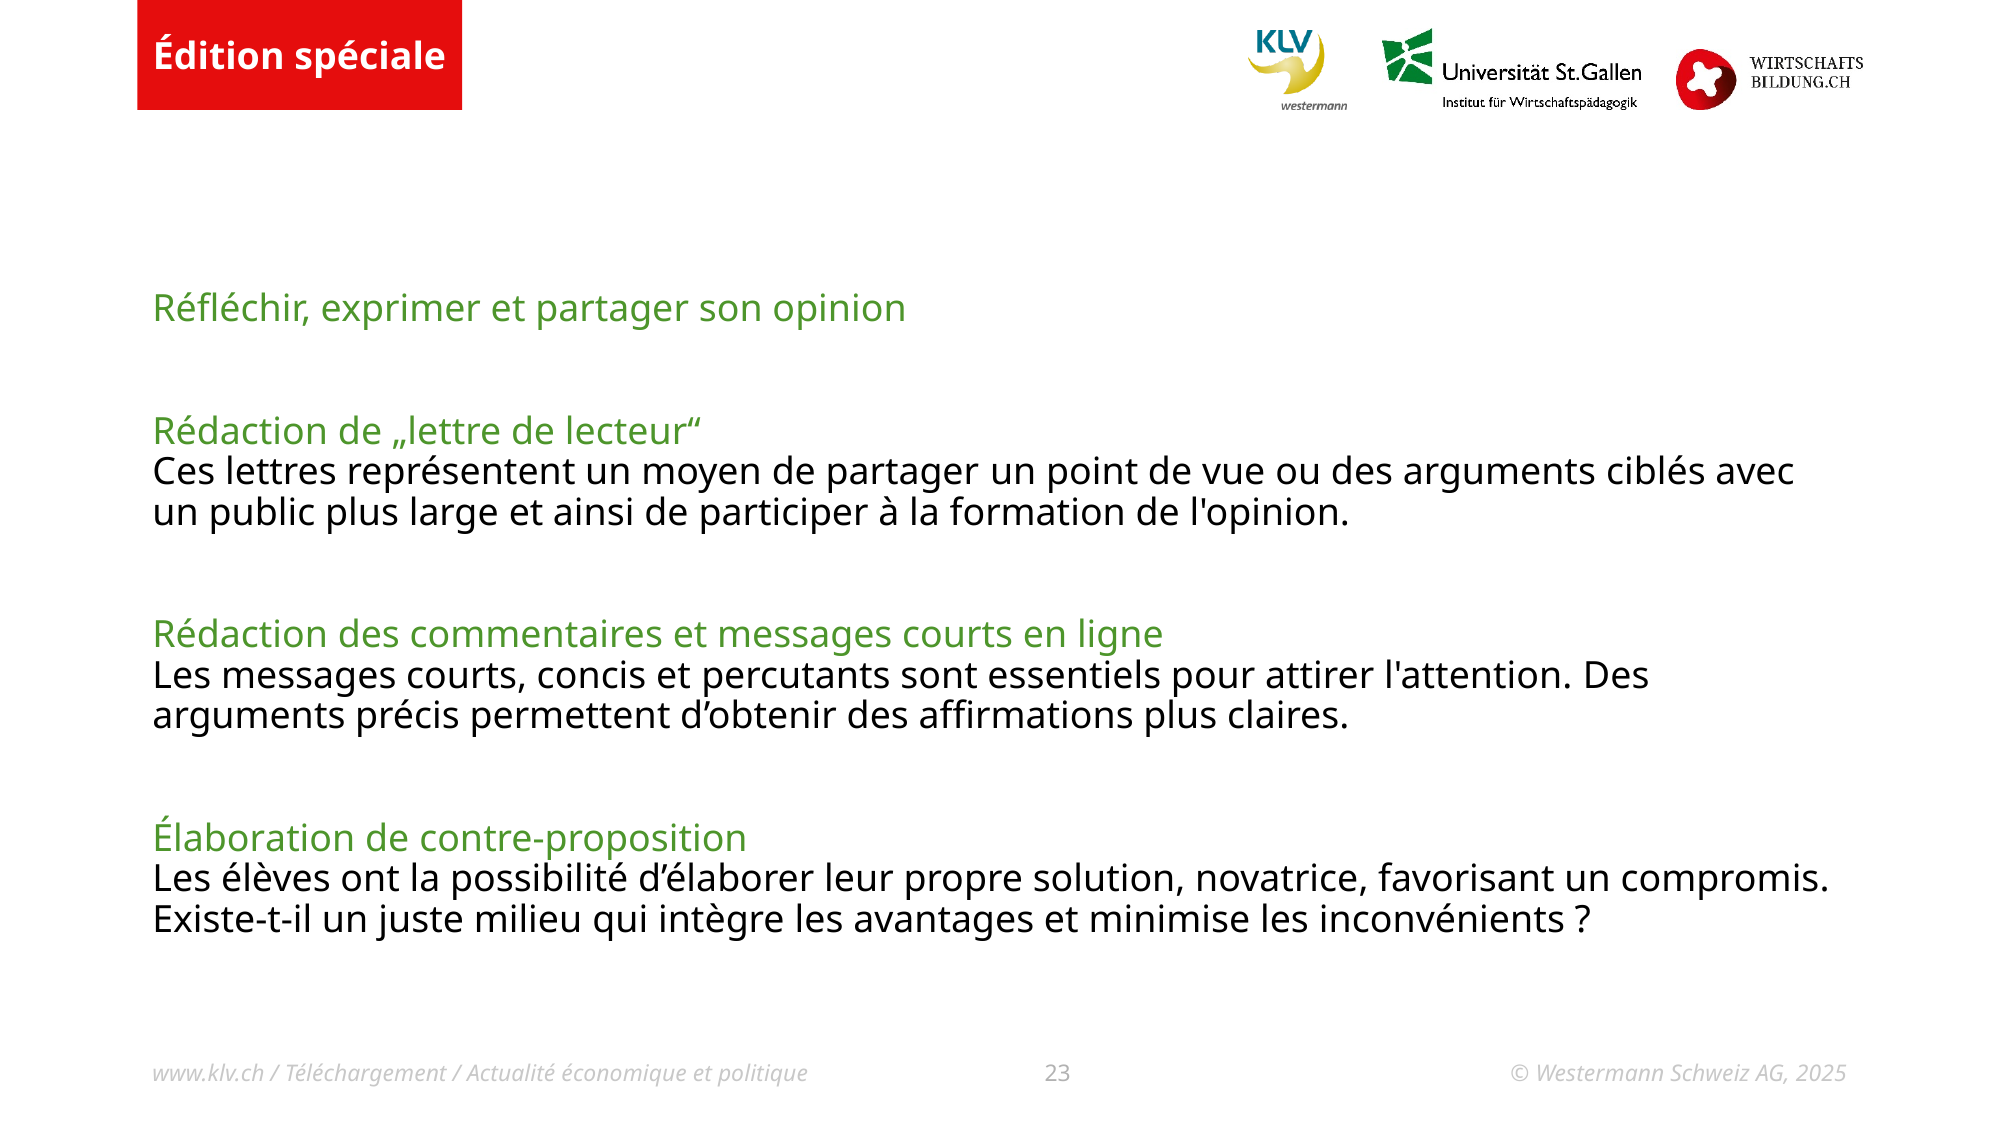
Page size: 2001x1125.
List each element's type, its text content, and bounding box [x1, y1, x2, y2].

slide_number www.klv.ch / Téléchargement / Actualité économique et politique [137, 1042, 903, 1103]
picture [1248, 30, 1347, 110]
slide_number 23 [720, 1044, 1396, 1105]
picture [1676, 49, 1863, 110]
picture [1382, 28, 1641, 110]
footer © Westermann Schweiz AG, 2025 [1395, 1042, 1863, 1103]
list Réfléchir, exprimer et partager son opinion Rédaction de „lettre de lecteur“ Ces lettres représentent un moyen de partager un point de vue ou des arguments ciblés avec un public plus large et ainsi de participer à la formation de l'opinion. Rédaction des commentaires et messages courts en ligne Les messages courts, concis et percutants sont essentiels pour attirer l'attention. Des arguments précis permettent d’obtenir des affirmations plus claires. Élaboration de contre-proposition Les élèves ont la possibilité d’élaborer leur propre solution, novatrice, favorisant un compromis. Existe-t-il un juste milieu qui intègre les avantages et minimise les inconvénients ? [137, 281, 1863, 996]
